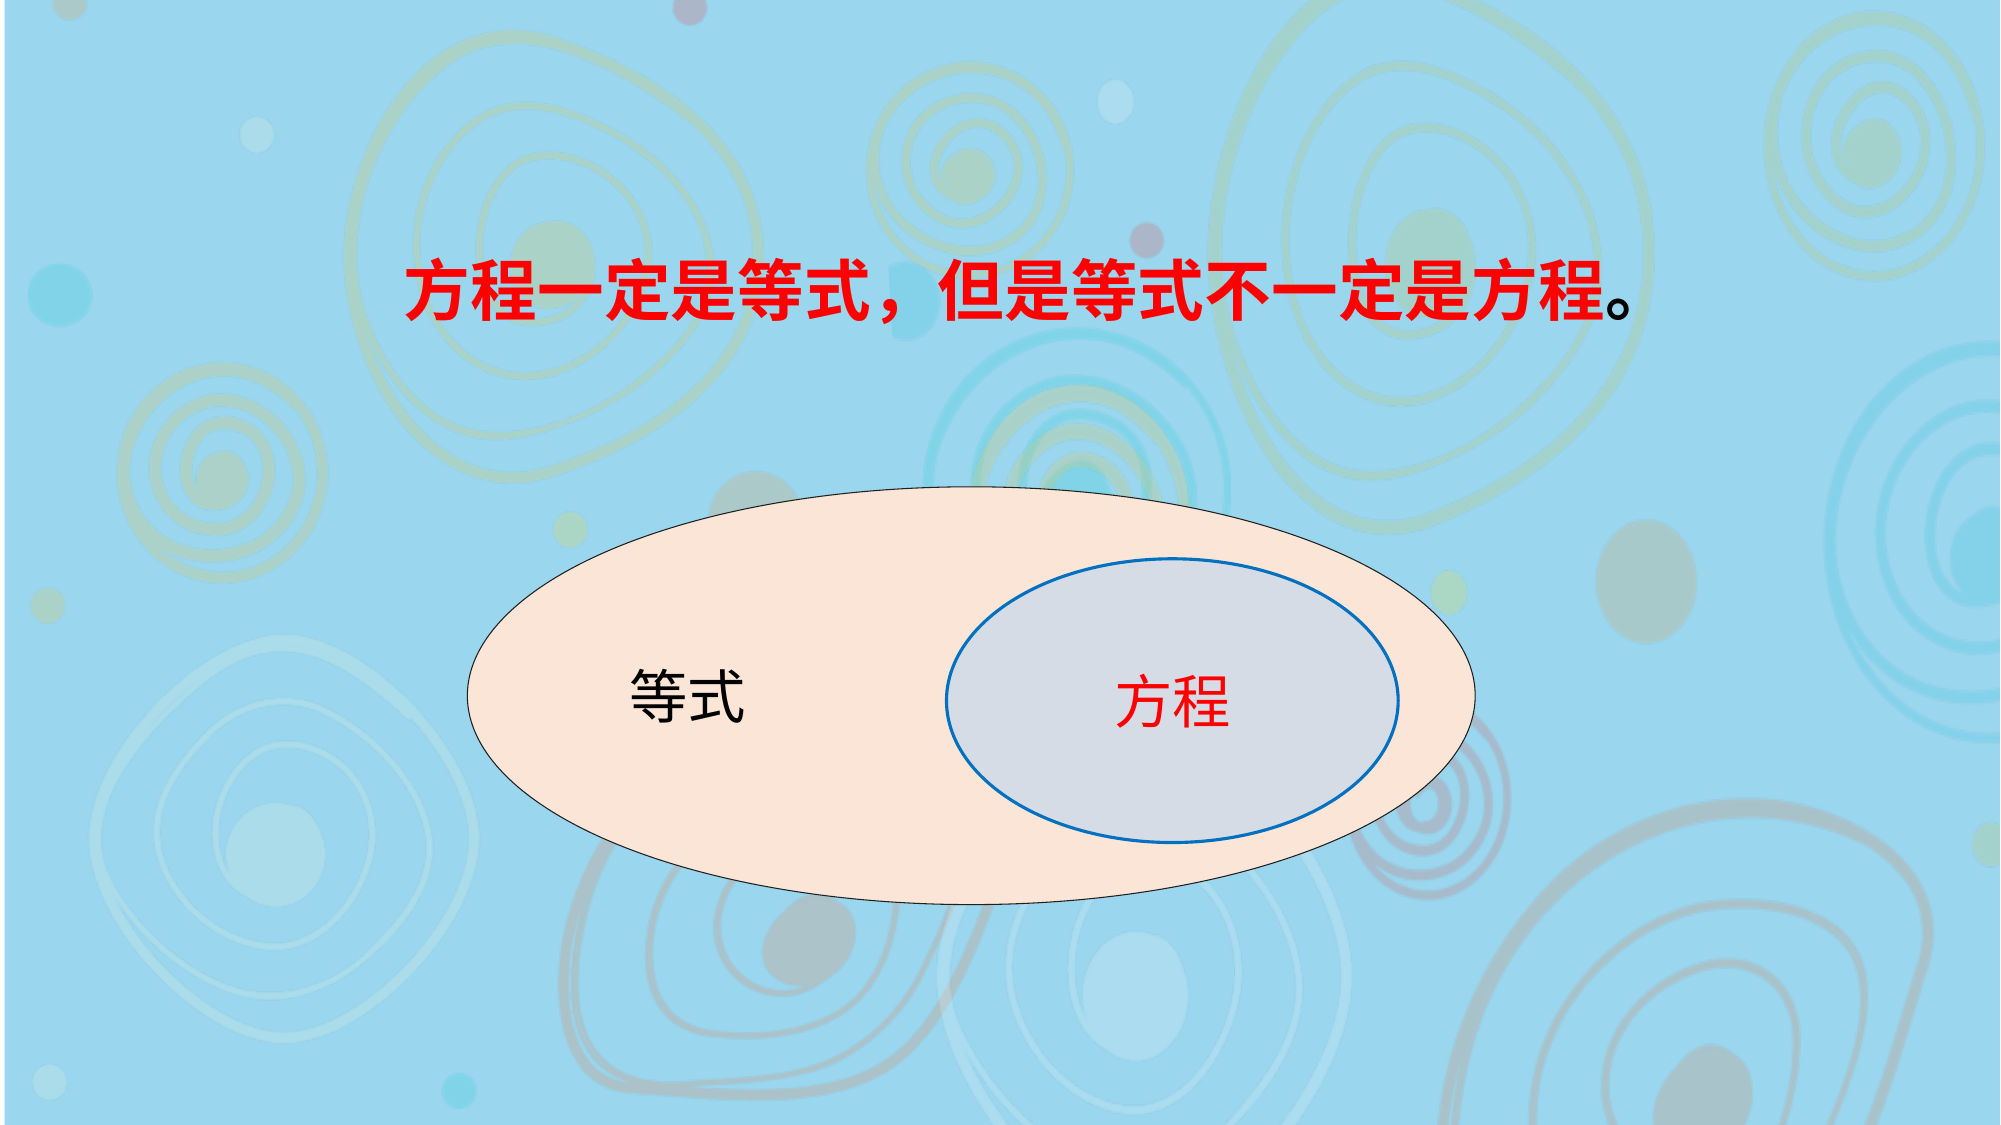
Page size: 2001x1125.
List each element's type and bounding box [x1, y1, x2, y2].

text_box [4, 0, 2000, 1125]
text_box [467, 486, 1476, 905]
